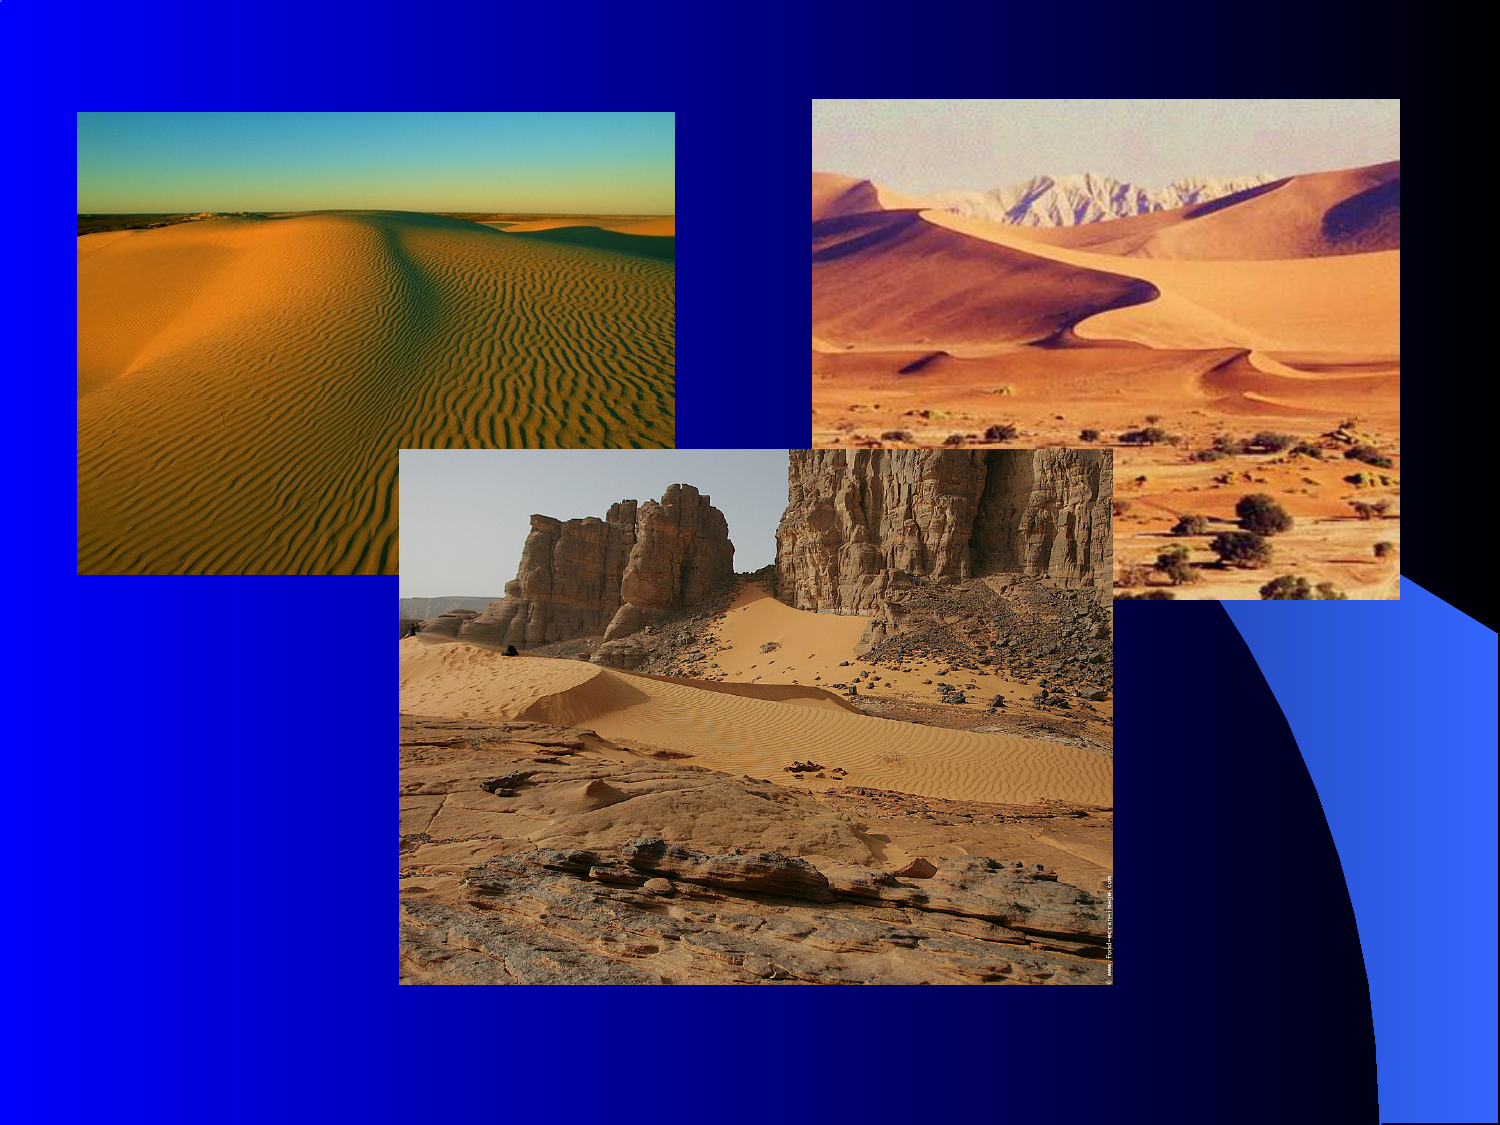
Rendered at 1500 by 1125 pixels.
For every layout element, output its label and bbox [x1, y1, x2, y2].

picture [76, 99, 1401, 985]
